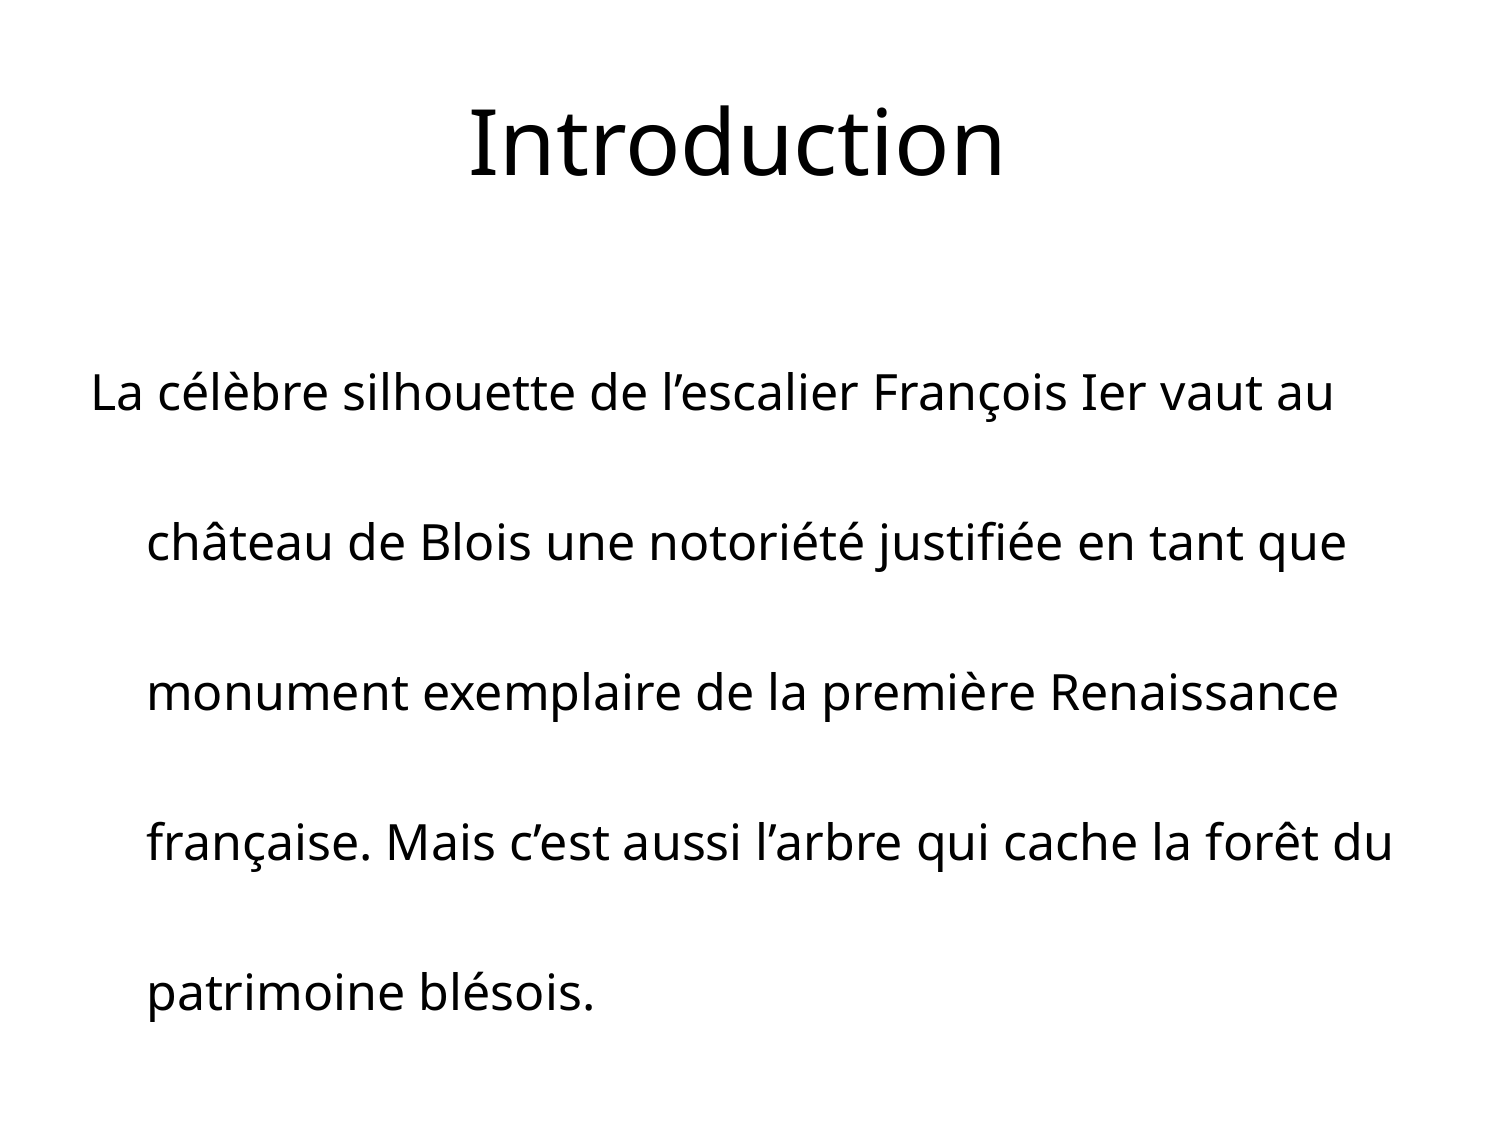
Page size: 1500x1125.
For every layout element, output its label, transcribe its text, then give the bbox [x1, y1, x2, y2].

title Introduction [75, 45, 1425, 233]
list La célèbre silhouette de l’escalier François Ier vaut au château de Blois une notoriété justifiée en tant que monument exemplaire de la première Renaissance française. Mais c’est aussi l’arbre qui cache la forêt du patrimoine blésois. [75, 262, 1425, 1005]
